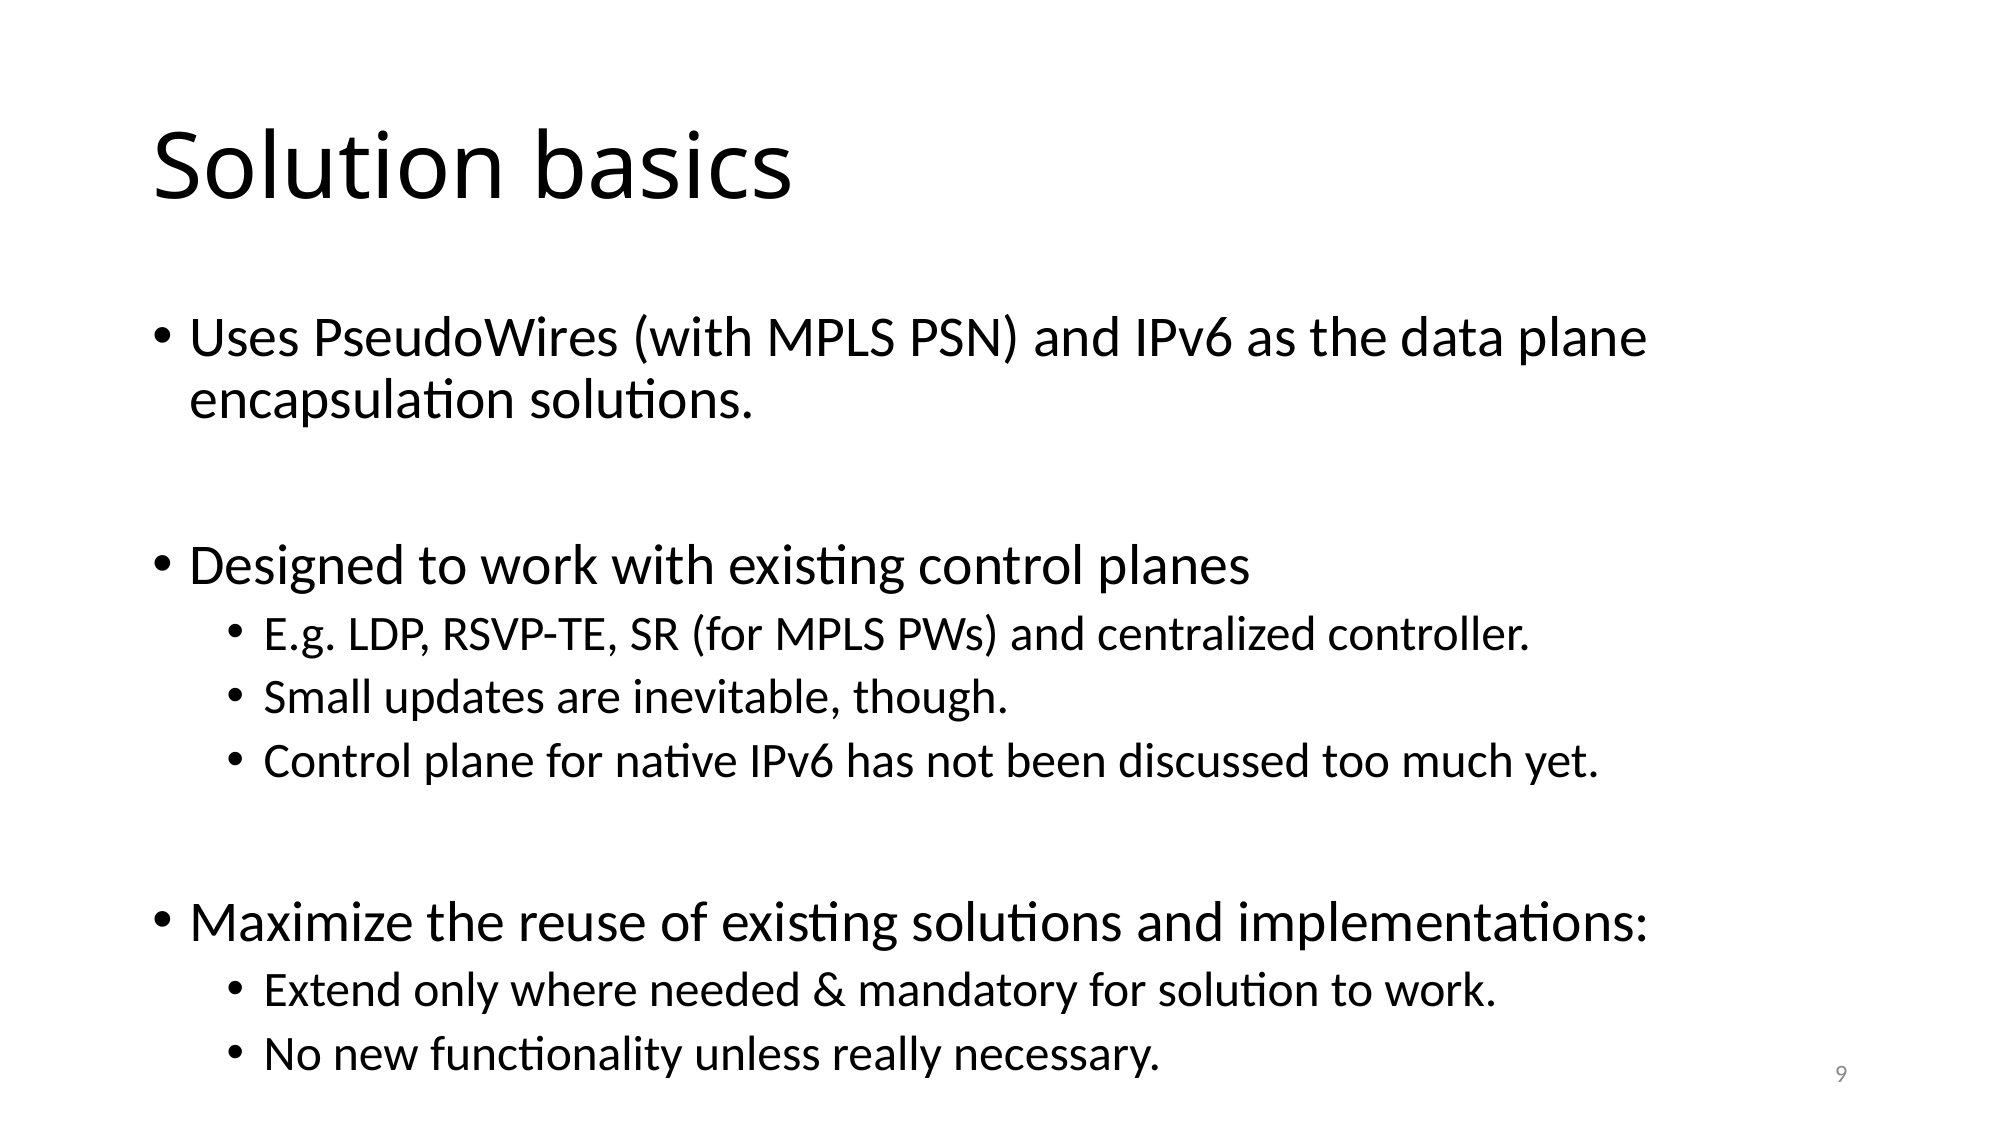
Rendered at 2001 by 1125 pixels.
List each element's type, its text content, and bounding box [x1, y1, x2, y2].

slide_number 9 [1412, 1042, 1863, 1103]
list Uses PseudoWires (with MPLS PSN) and IPv6 as the data plane encapsulation solutions. Designed to work with existing control planes E.g. LDP, RSVP-TE, SR (for MPLS PWs) and centralized controller. Small updates are inevitable, though. Control plane for native IPv6 has not been discussed too much yet. Maximize the reuse of existing solutions and implementations: Extend only where needed & mandatory for solution to work. No new functionality unless really necessary. [137, 299, 1863, 1097]
title Solution basics [137, 59, 1863, 278]
